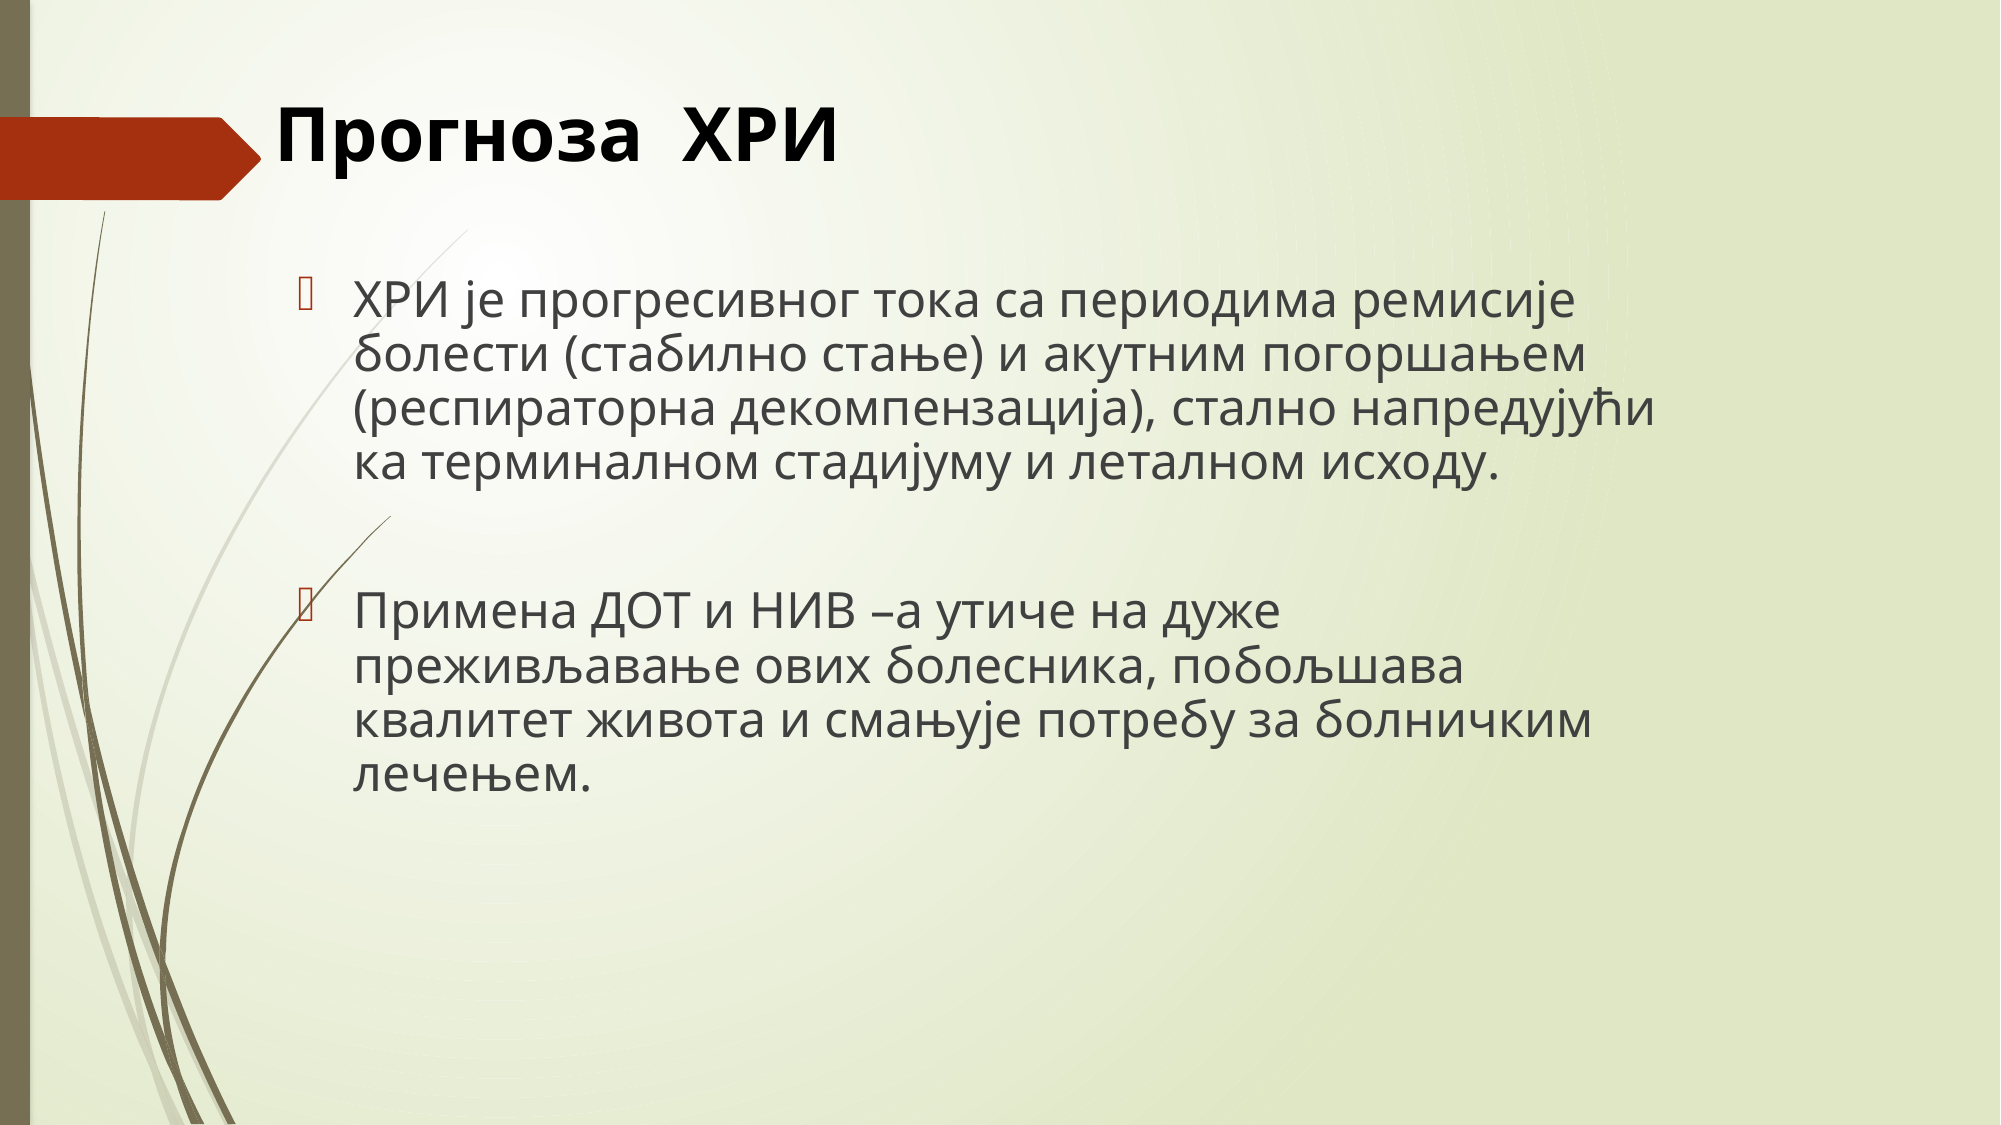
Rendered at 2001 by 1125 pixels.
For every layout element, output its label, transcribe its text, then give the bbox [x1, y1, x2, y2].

title Прогноза ХРИ [259, 79, 1610, 267]
list ХРИ је прогресивног тока са периодима ремисије болести (стабилно стање) и акутним погоршањем (респираторна декомпензација), стално напредујући ка терминалном стадијуму и леталном исходу. Примена ДОТ и НИВ –а утиче на дуже преживљавање ових болесника, побољшава квалитет живота и смањује потребу за болничким лечењем. [282, 266, 1691, 1055]
